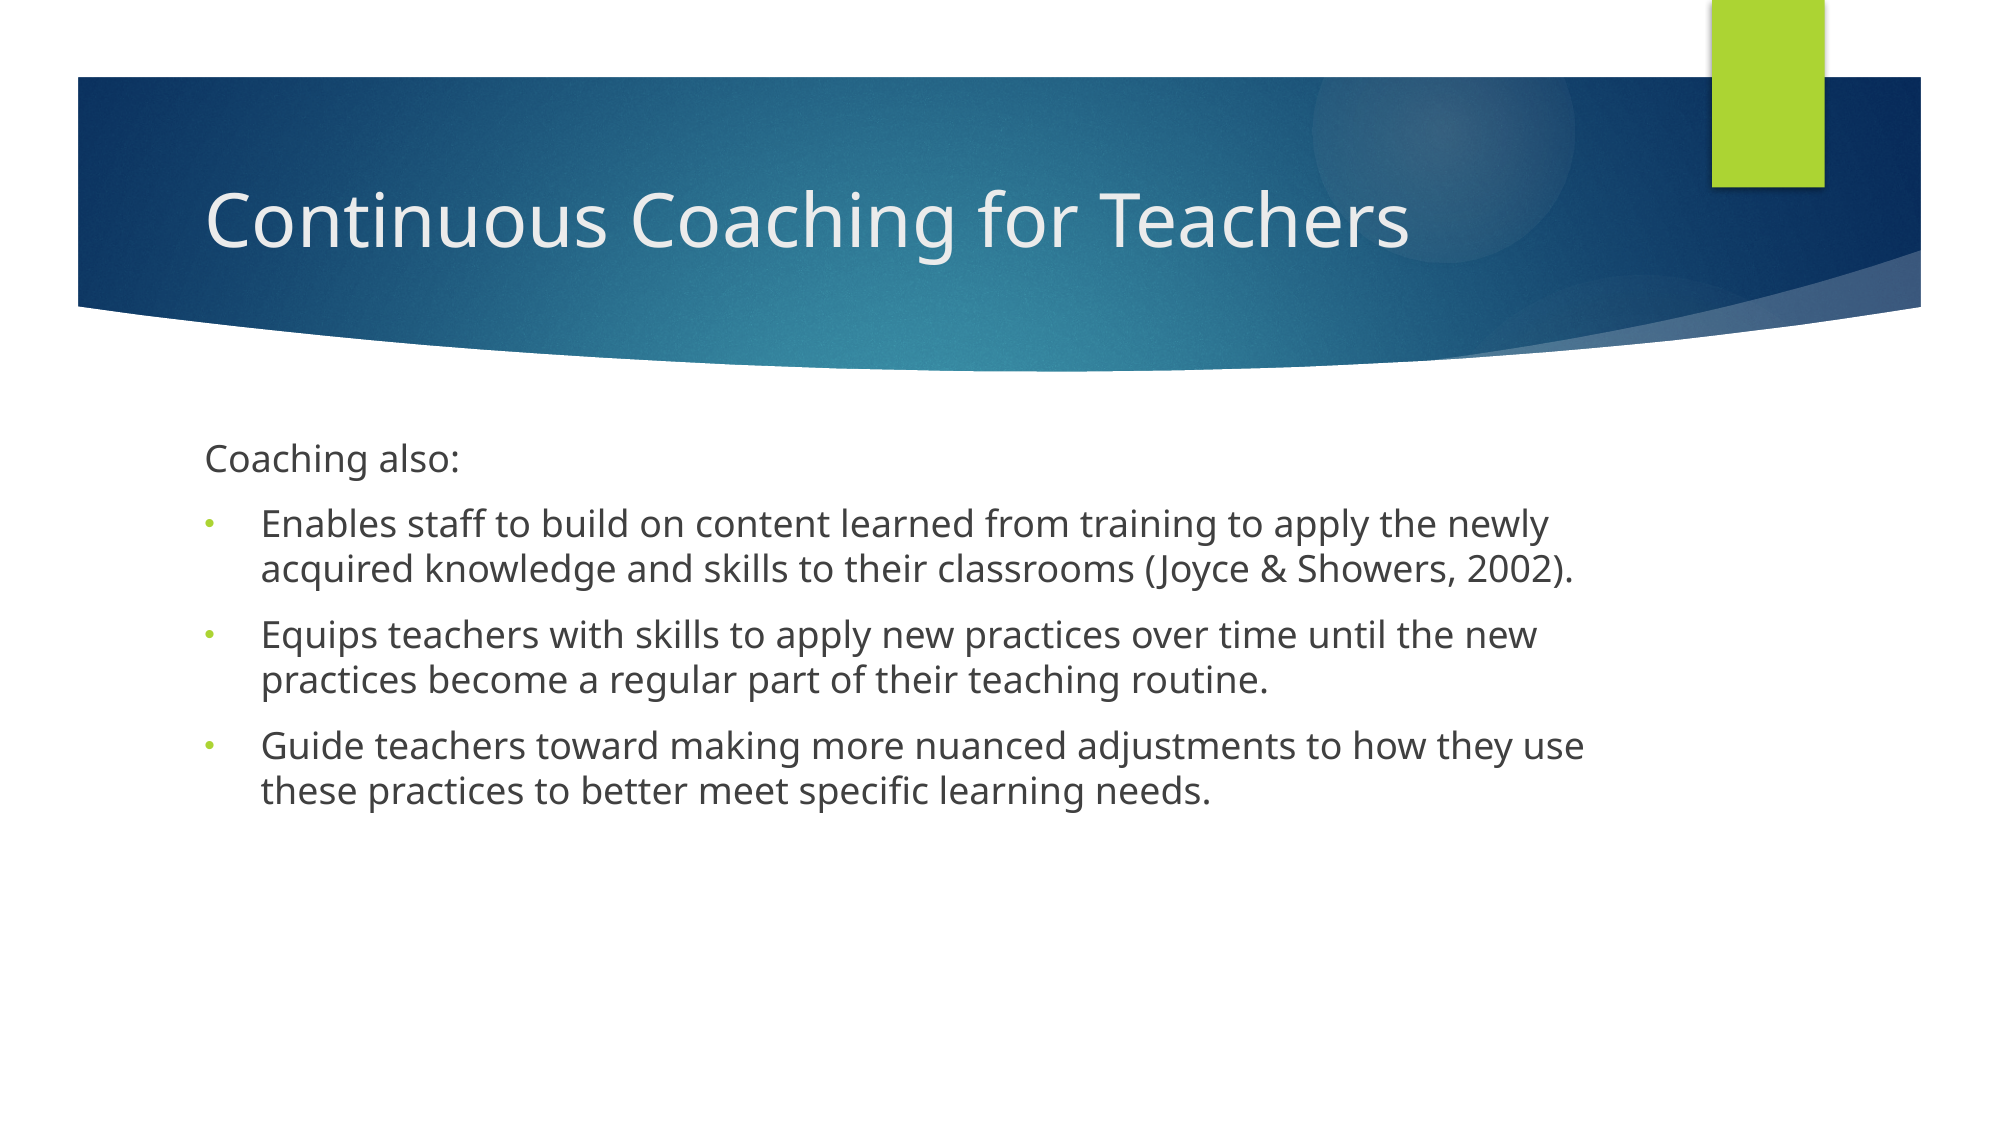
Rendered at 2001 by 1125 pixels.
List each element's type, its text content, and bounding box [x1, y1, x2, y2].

list Coaching also: Enables staff to build on content learned from training to apply the newly acquired knowledge and skills to their classrooms (Joyce & Showers, 2002). Equips teachers with skills to apply new practices over time until the new practices become a regular part of their teaching routine. Guide teachers toward making more nuanced adjustments to how they use these practices to better meet specific learning needs. [189, 427, 1627, 988]
title Continuous Coaching for Teachers [189, 159, 1627, 276]
